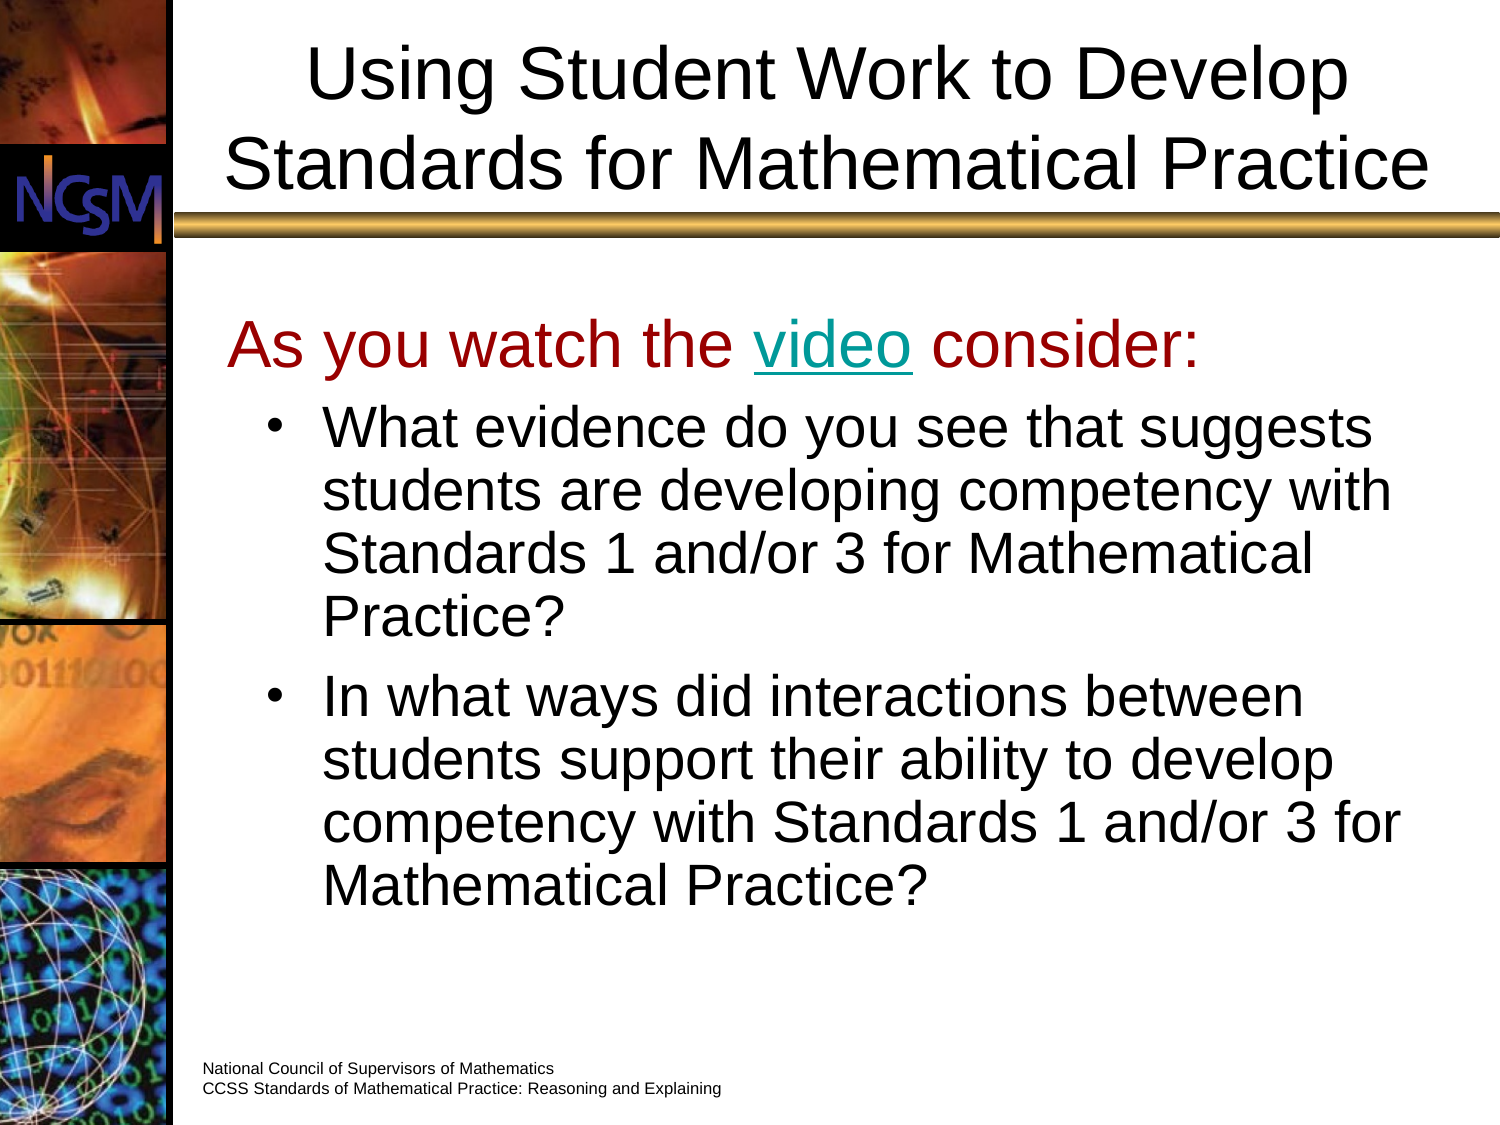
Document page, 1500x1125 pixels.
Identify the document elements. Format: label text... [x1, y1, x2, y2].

picture [0, 869, 166, 1125]
title Using Student Work to Develop Standards for Mathematical Practice [193, 12, 1463, 218]
slide_number National Council of Supervisors of Mathematics CCSS Standards of Mathematical Practice: Reasoning and Explaining [187, 1050, 900, 1125]
picture [0, 625, 166, 862]
list As you watch the video consider: What evidence do you see that suggests students are developing competency with Standards 1 and/or 3 for Mathematical Practice? In what ways did interactions between students support their ability to develop competency with Standards 1 and/or 3 for Mathematical Practice? [212, 312, 1463, 938]
picture [0, 0, 167, 619]
